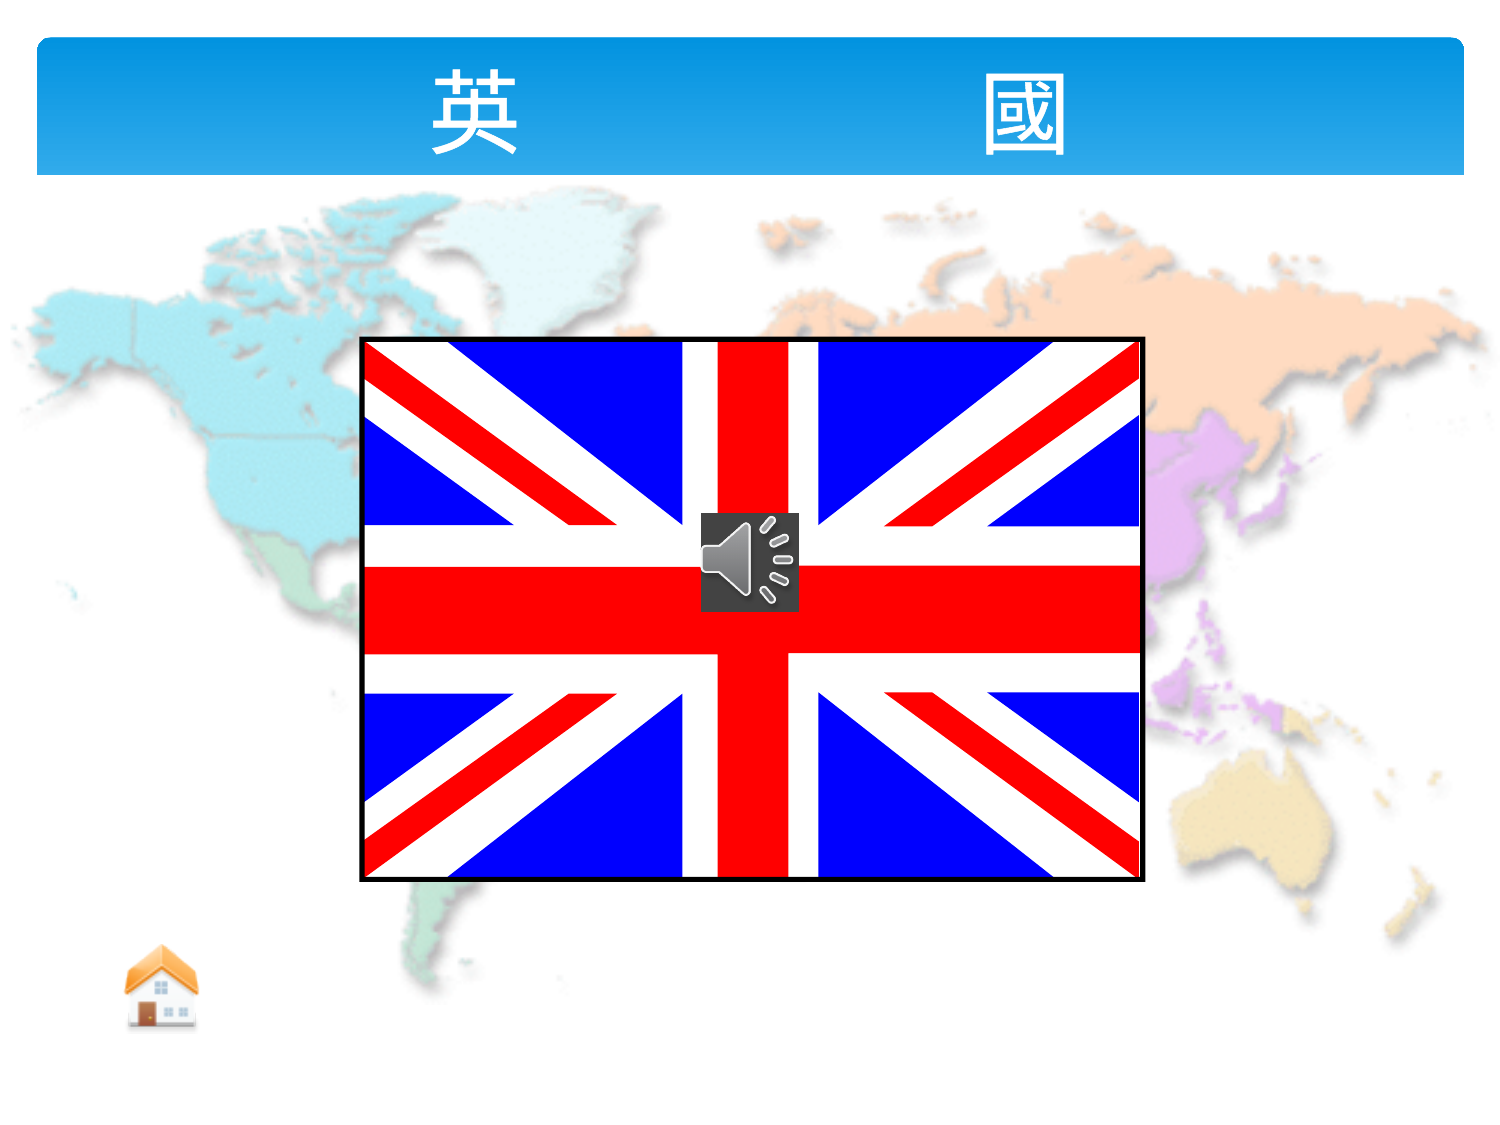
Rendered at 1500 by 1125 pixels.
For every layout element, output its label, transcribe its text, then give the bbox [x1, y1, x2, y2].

picture [0, 175, 1500, 1034]
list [348, 326, 1156, 893]
title 英 國 [75, 7, 1425, 213]
